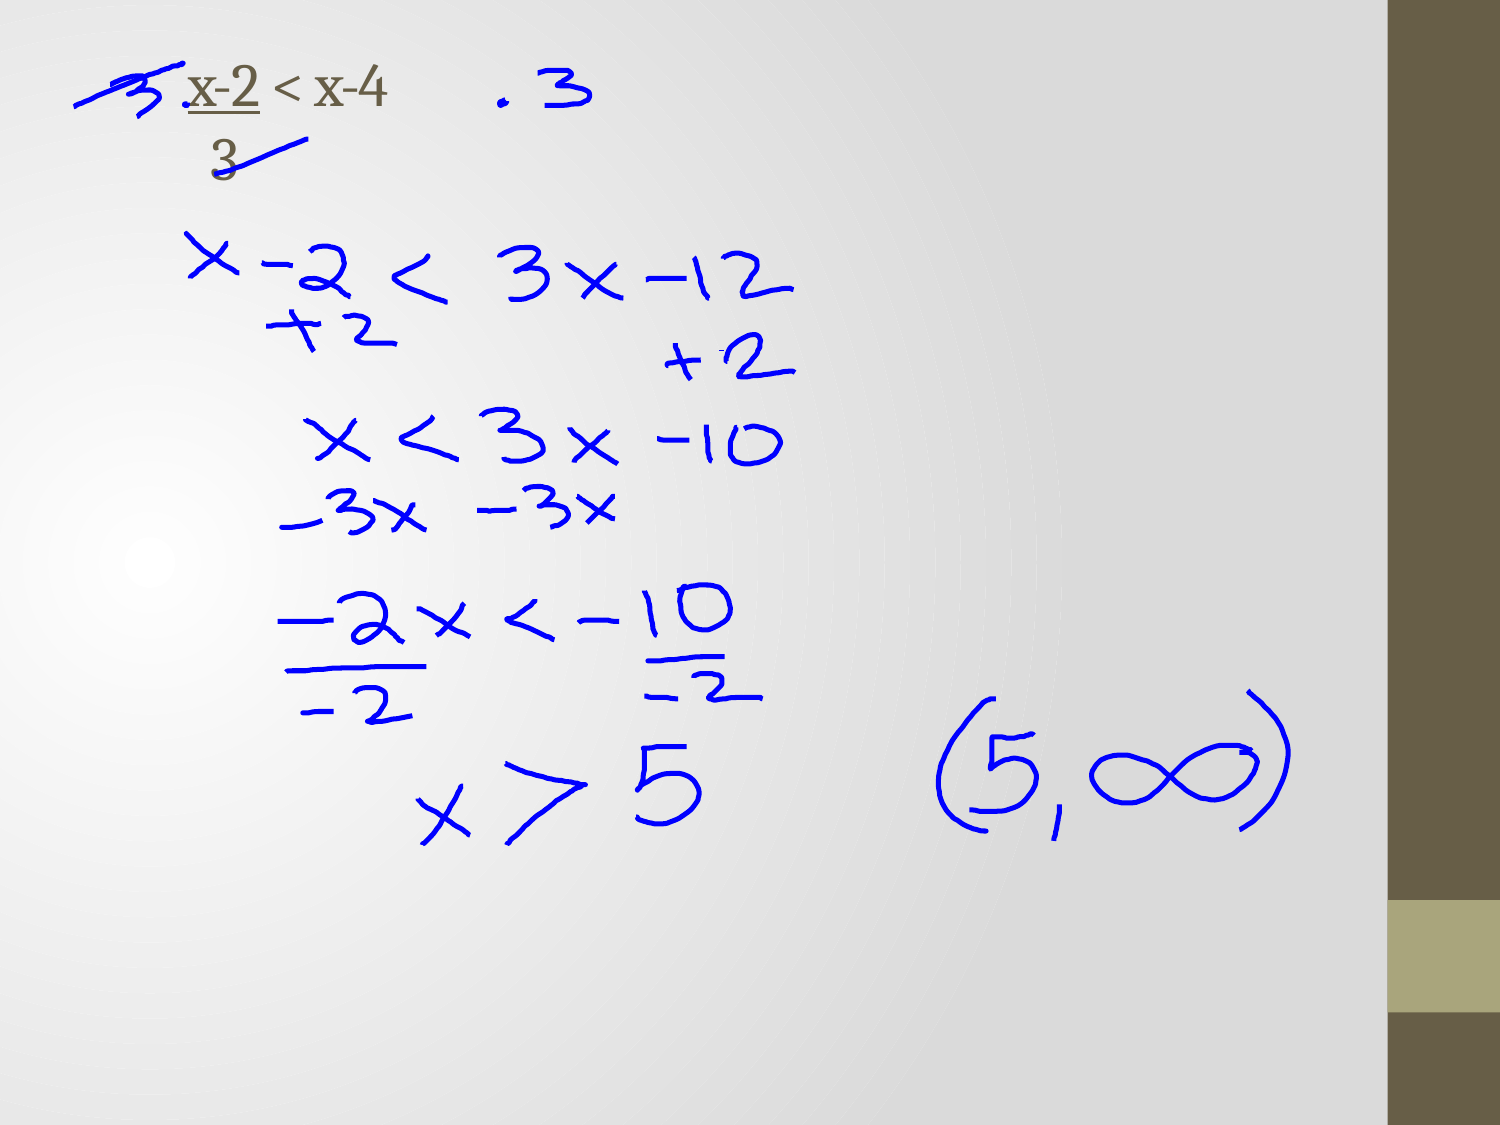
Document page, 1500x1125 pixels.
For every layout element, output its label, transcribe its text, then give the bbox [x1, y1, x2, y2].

text_box [477, 507, 517, 513]
text_box [391, 503, 416, 532]
text_box [342, 314, 398, 346]
text_box [110, 74, 144, 88]
text_box [568, 427, 591, 446]
text_box [416, 607, 447, 625]
text_box [705, 424, 713, 463]
text_box [666, 358, 701, 367]
text_box [339, 441, 371, 461]
text_box [522, 485, 570, 529]
text_box [644, 694, 679, 700]
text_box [937, 689, 1289, 842]
text_box [729, 425, 782, 465]
text_box [353, 686, 413, 724]
text_box [505, 762, 587, 846]
text_box [566, 262, 596, 284]
text_box [445, 817, 471, 837]
text_box [692, 672, 763, 702]
text_box [725, 333, 796, 378]
text_box [586, 495, 615, 524]
text_box [635, 745, 701, 825]
text_box [214, 138, 309, 176]
text_box [646, 655, 725, 662]
text_box [577, 495, 599, 511]
text_box [581, 263, 617, 299]
text_box [676, 583, 732, 631]
text_box [405, 517, 427, 532]
text_box [327, 489, 375, 534]
text_box [266, 322, 297, 328]
text_box [643, 590, 658, 637]
text_box [393, 254, 448, 304]
text_box [657, 437, 690, 442]
text_box [300, 322, 322, 326]
text_box [480, 408, 545, 463]
text_box [692, 256, 710, 300]
text_box [304, 419, 337, 442]
text_box [591, 445, 619, 465]
text_box [421, 784, 464, 846]
text_box [400, 415, 459, 461]
text_box [280, 519, 323, 529]
text_box [448, 625, 471, 638]
text_box [674, 343, 683, 360]
text_box [189, 242, 229, 279]
text_box [301, 710, 334, 714]
text_box [115, 79, 161, 118]
text_box [290, 309, 315, 353]
text_box [505, 599, 555, 641]
text_box [573, 430, 609, 463]
text_box [300, 245, 351, 298]
text_box [215, 257, 240, 274]
title x-2 < x-4 3 [49, 37, 1450, 200]
text_box [261, 261, 293, 267]
text_box [537, 69, 591, 107]
text_box [577, 619, 620, 624]
text_box [681, 363, 692, 381]
text_box [645, 277, 687, 281]
text_box [185, 232, 215, 258]
text_box [277, 619, 334, 623]
text_box [417, 798, 443, 817]
text_box [435, 602, 466, 637]
text_box [73, 62, 185, 108]
text_box [373, 499, 404, 517]
text_box [498, 246, 549, 301]
text_box [285, 665, 427, 673]
text_box [722, 252, 794, 298]
text_box [316, 419, 357, 460]
text_box [596, 282, 624, 300]
text_box [498, 98, 508, 107]
text_box [599, 511, 616, 520]
text_box [338, 592, 405, 644]
